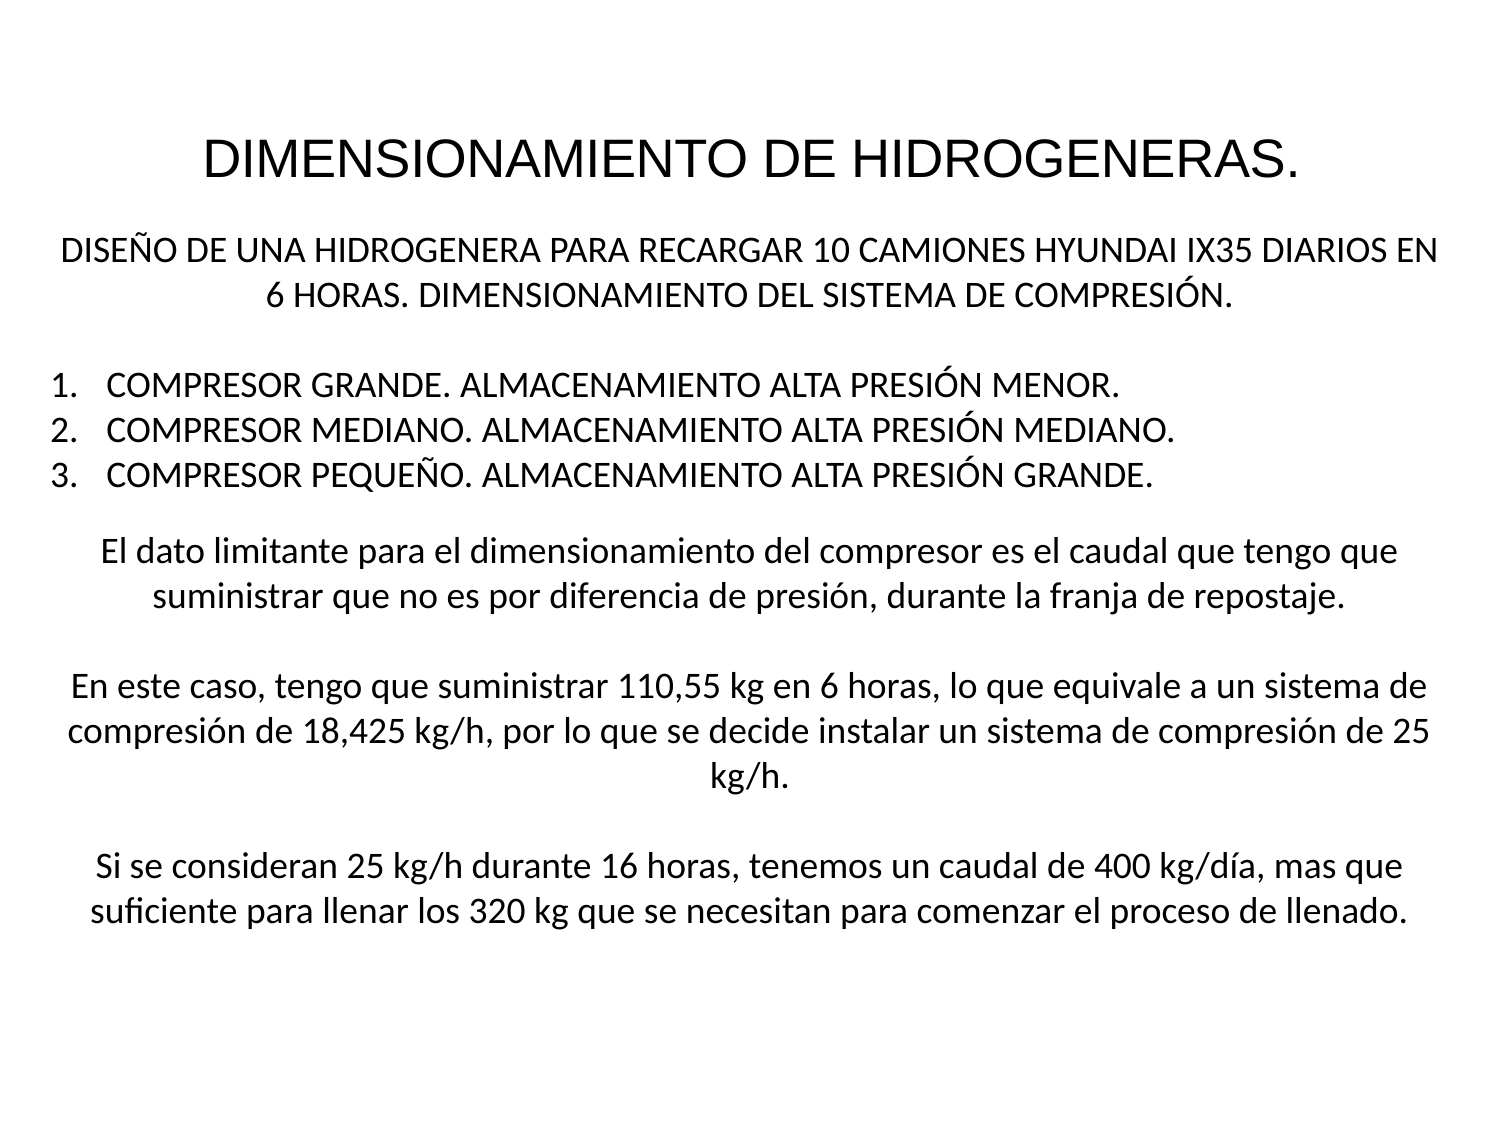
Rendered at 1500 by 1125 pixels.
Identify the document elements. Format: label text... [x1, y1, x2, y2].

text_box El dato limitante para el dimensionamiento del compresor es el caudal que tengo que suministrar que no es por diferencia de presión, durante la franja de repostaje. En este caso, tengo que suministrar 110,55 kg en 6 horas, lo que equivale a un sistema de compresión de 18,425 kg/h, por lo que se decide instalar un sistema de compresión de 25 kg/h. Si se consideran 25 kg/h durante 16 horas, tenemos un caudal de 400 kg/día, mas que suficiente para llenar los 320 kg que se necesitan para comenzar el proceso de llenado. [35, 518, 1465, 1074]
text_box DISEÑO DE UNA HIDROGENERA PARA RECARGAR 10 CAMIONES HYUNDAI IX35 DIARIOS EN 6 HORAS. DIMENSIONAMIENTO DEL SISTEMA DE COMPRESIÓN. COMPRESOR GRANDE. ALMACENAMIENTO ALTA PRESIÓN MENOR. COMPRESOR MEDIANO. ALMACENAMIENTO ALTA PRESIÓN MEDIANO. COMPRESOR PEQUEÑO. ALMACENAMIENTO ALTA PRESIÓN GRANDE. [35, 217, 1465, 502]
text_box DIMENSIONAMIENTO DE HIDROGENERAS. [1, 130, 1500, 190]
